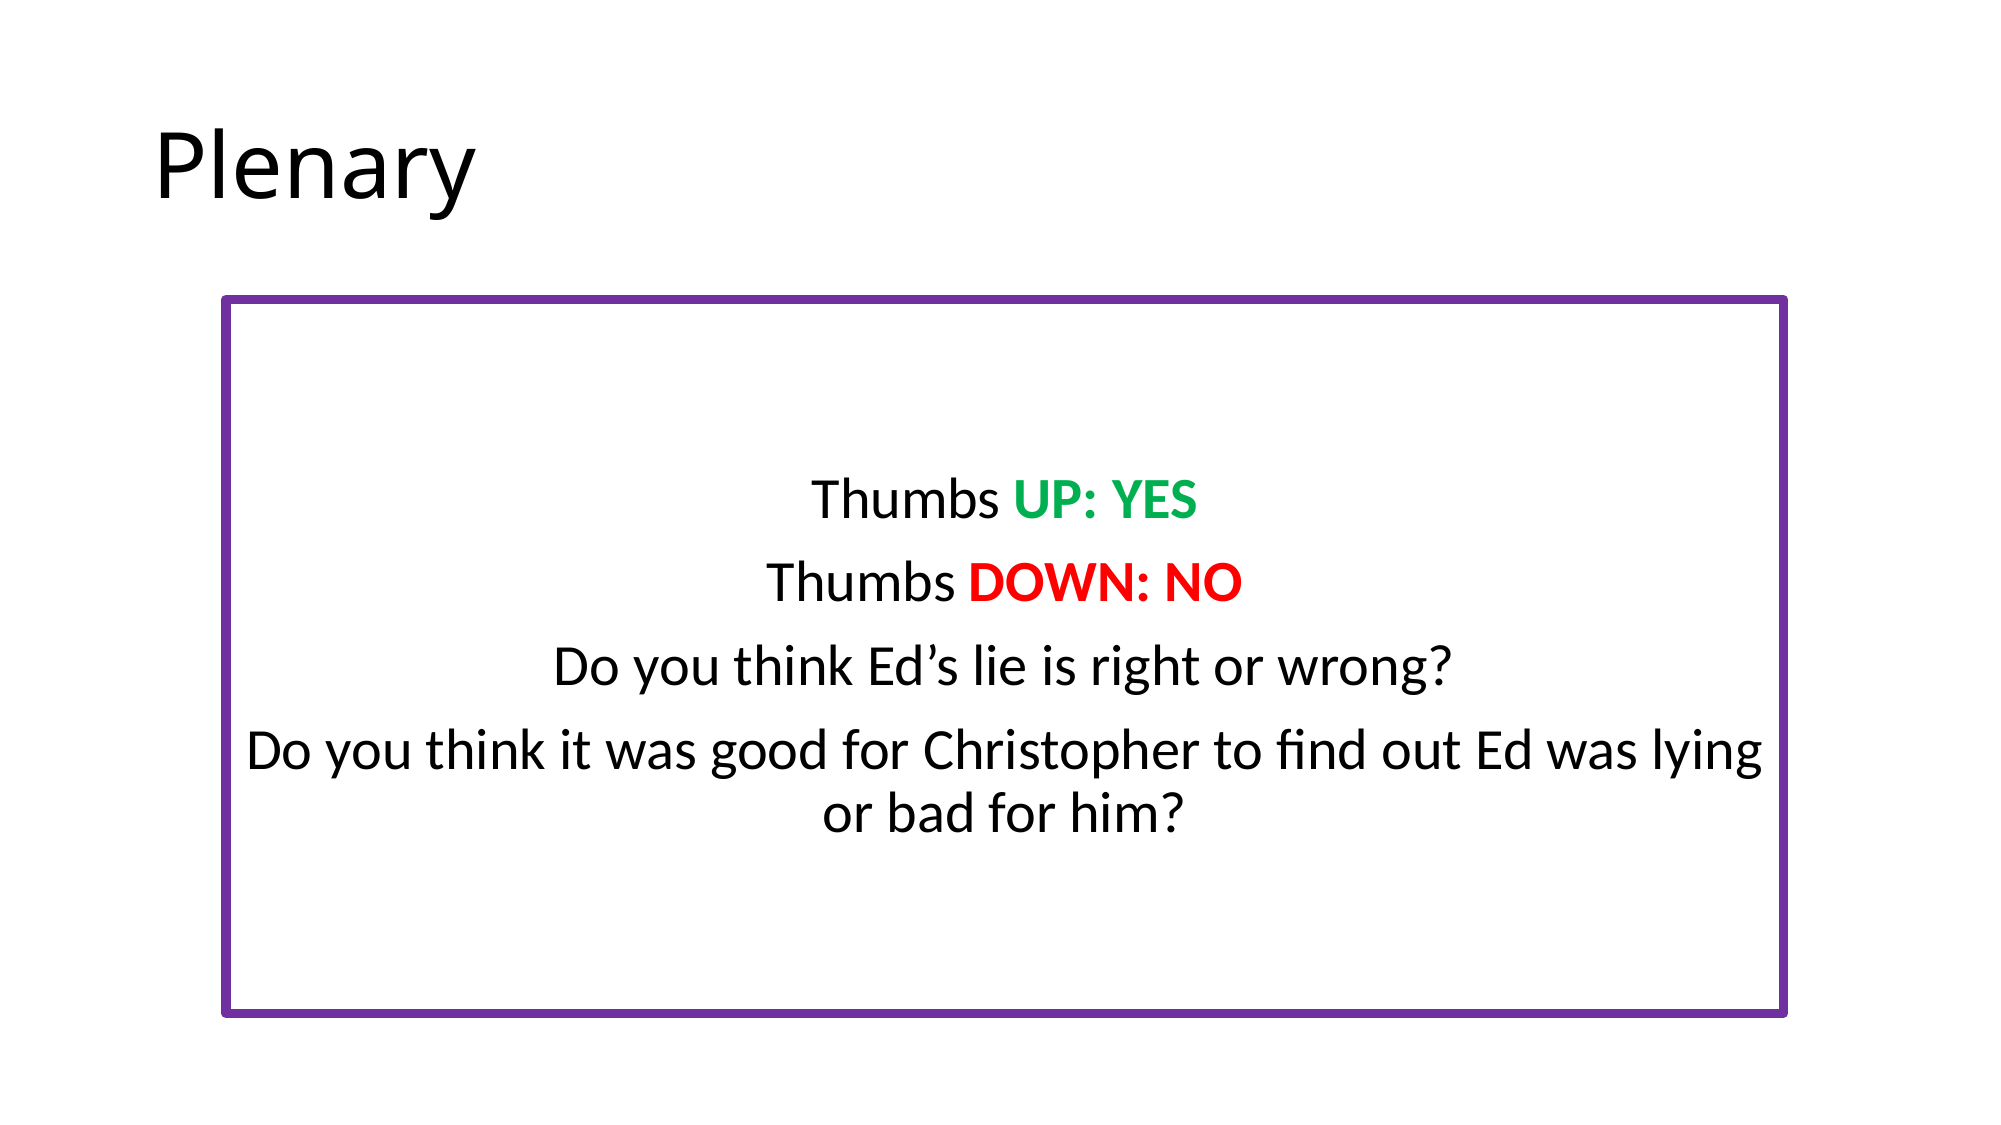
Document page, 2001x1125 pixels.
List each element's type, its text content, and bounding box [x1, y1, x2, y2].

list Thumbs UP: YES Thumbs DOWN: NO Do you think Ed’s lie is right or wrong? Do you think it was good for Christopher to find out Ed was lying or bad for him? [225, 299, 1784, 1014]
title Plenary [137, 59, 1863, 278]
